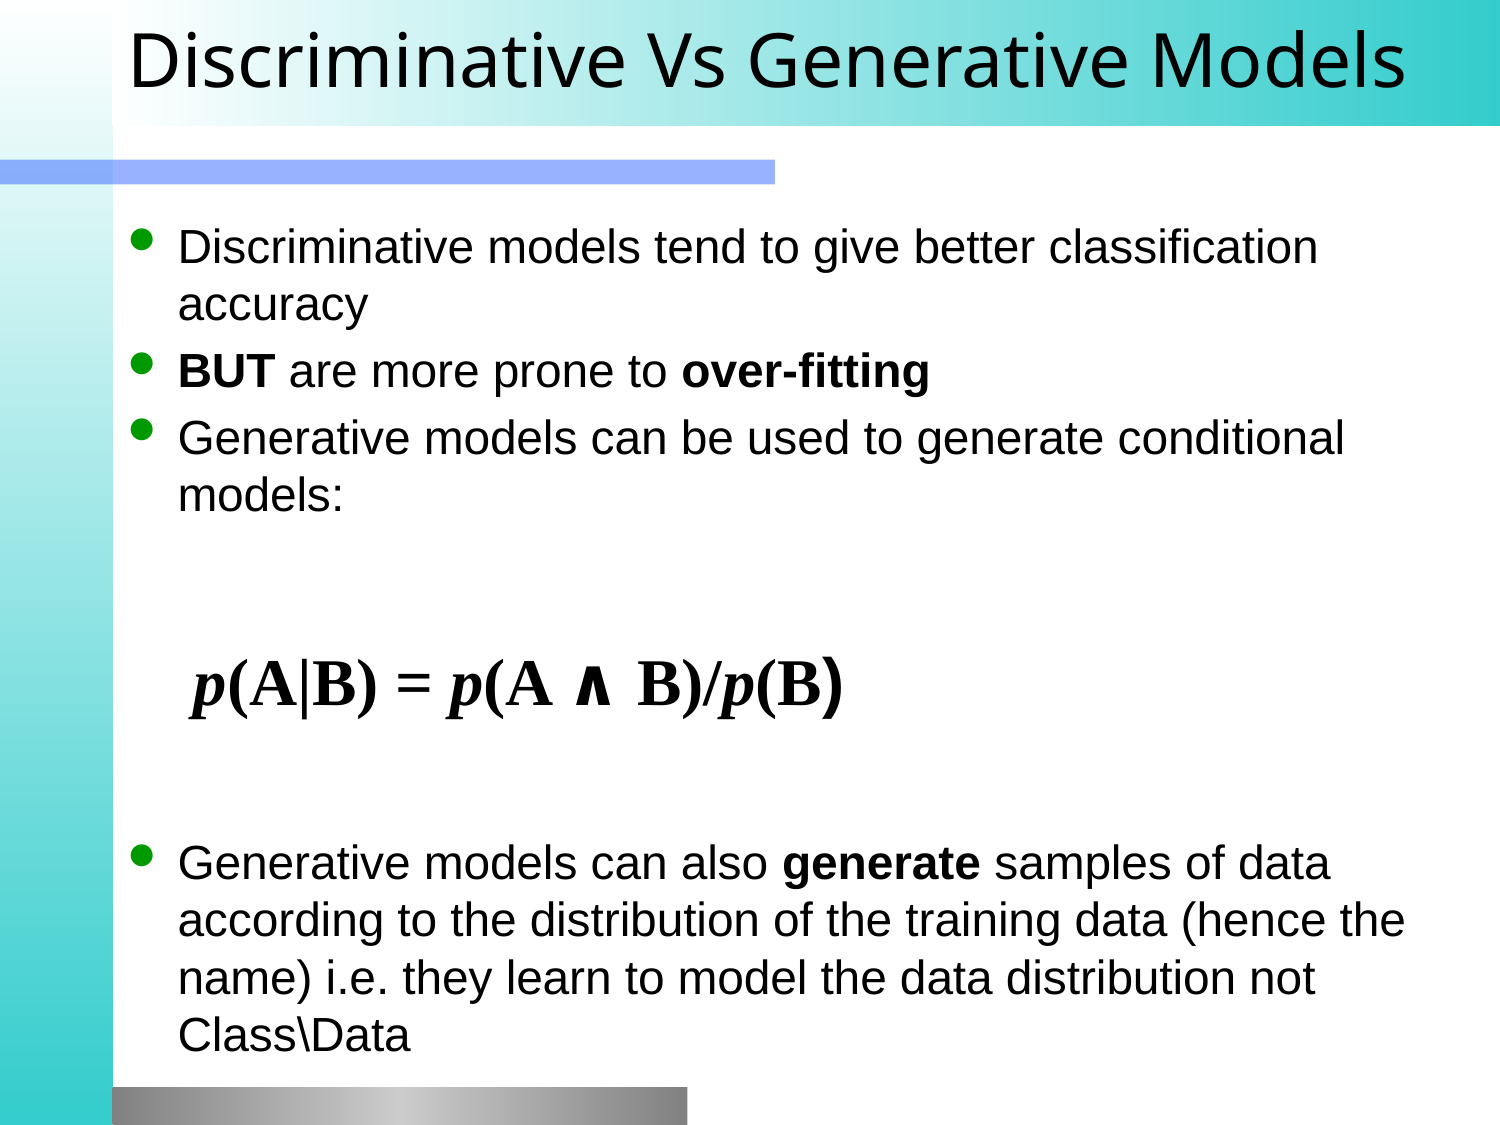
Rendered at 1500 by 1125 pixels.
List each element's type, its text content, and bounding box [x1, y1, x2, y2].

title Discriminative Vs Generative Models [112, 0, 1500, 121]
list Discriminative models tend to give better classification accuracy BUT are more prone to over-fitting Generative models can be used to generate conditional models: p(A|B) = p(A ∧ B)/p(B) Generative models can also generate samples of data according to the distribution of the training data (hence the name) i.e. they learn to model the data distribution not Class\Data [112, 207, 1448, 1073]
